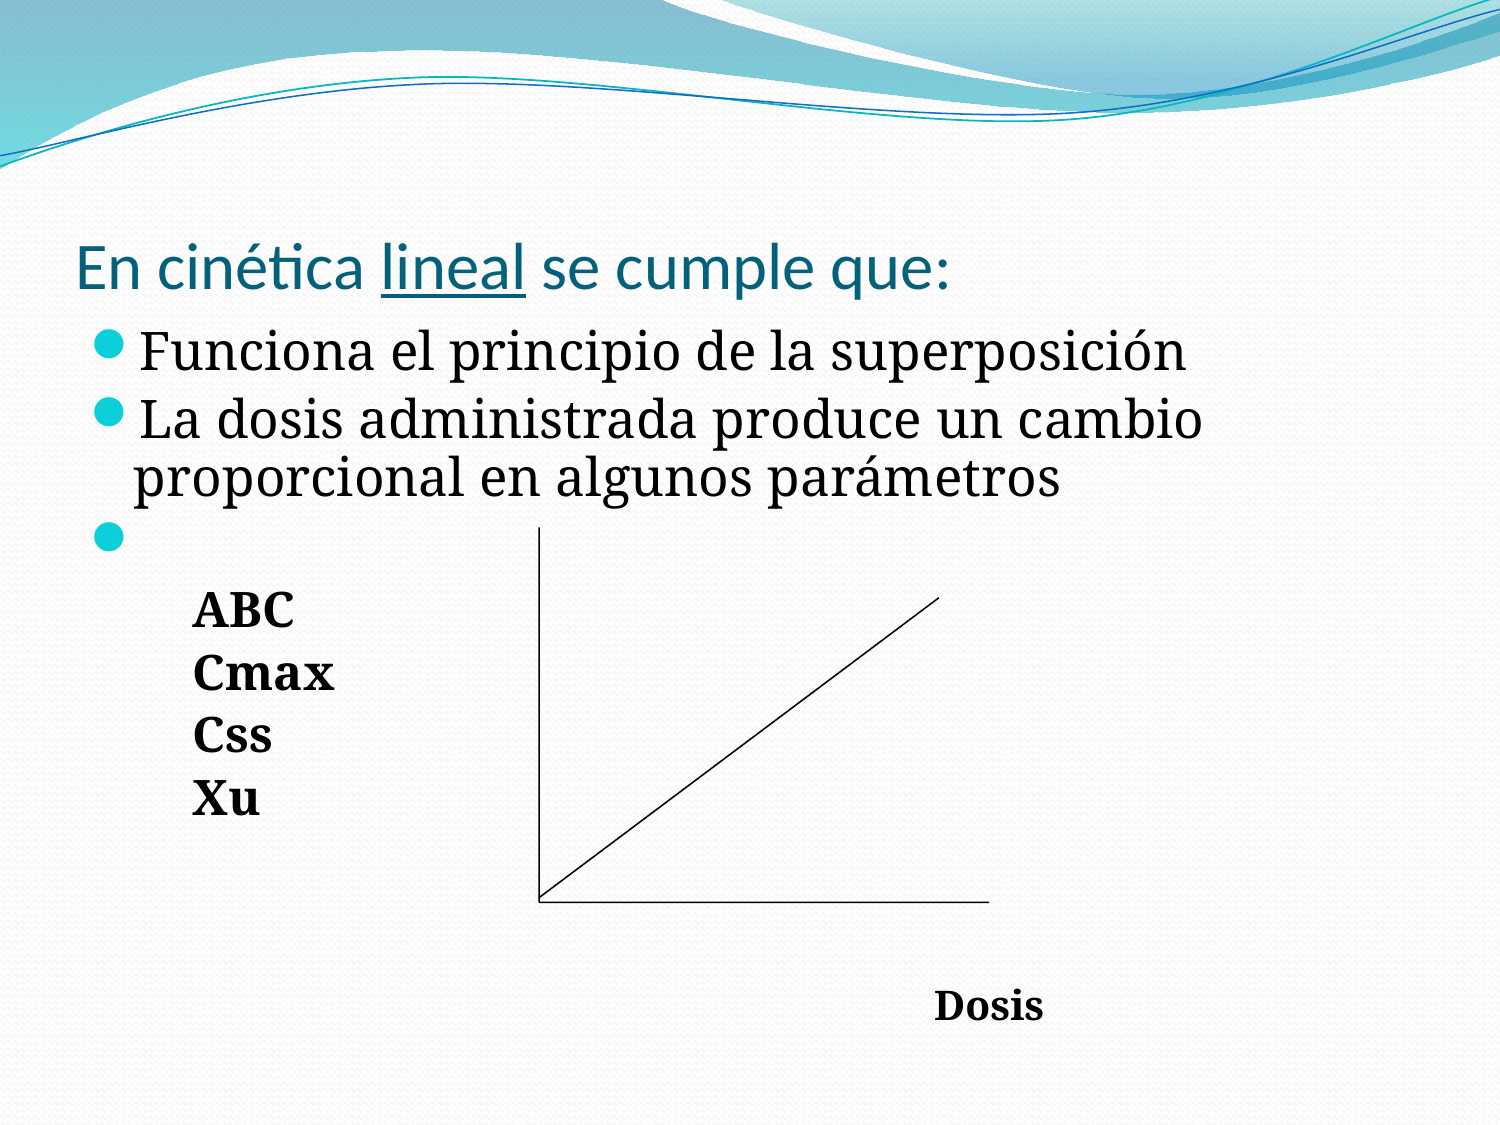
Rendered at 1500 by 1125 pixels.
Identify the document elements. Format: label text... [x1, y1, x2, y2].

title En cinética lineal se cumple que: [74, 115, 1426, 304]
list Funciona el principio de la superposición La dosis administrada produce un cambio proporcional en algunos parámetros ABC Cmax Css Xu Dosis [74, 317, 1426, 1038]
